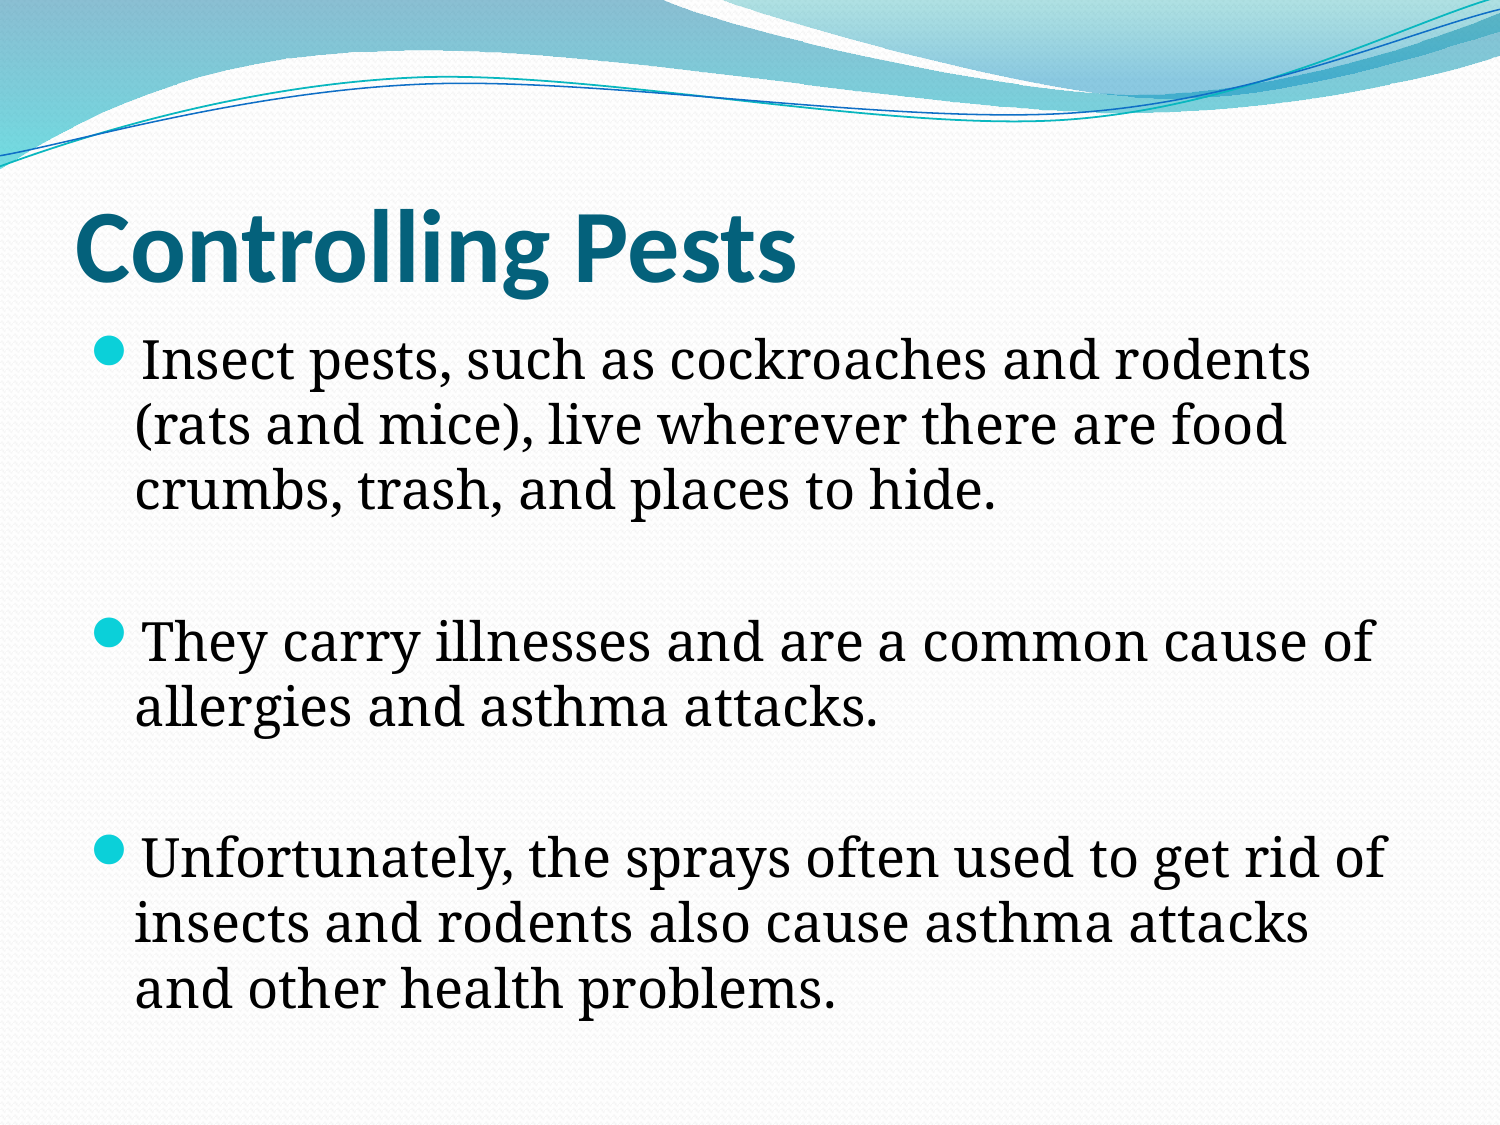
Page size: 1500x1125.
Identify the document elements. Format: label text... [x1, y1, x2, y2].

title Controlling Pests [75, 115, 1425, 303]
list Insect pests, such as cockroaches and rodents (rats and mice), live wherever there are food crumbs, trash, and places to hide. They carry illnesses and are a common cause of allergies and asthma attacks. Unfortunately, the sprays often used to get rid of insects and rodents also cause asthma attacks and other health problems. [75, 317, 1425, 1038]
